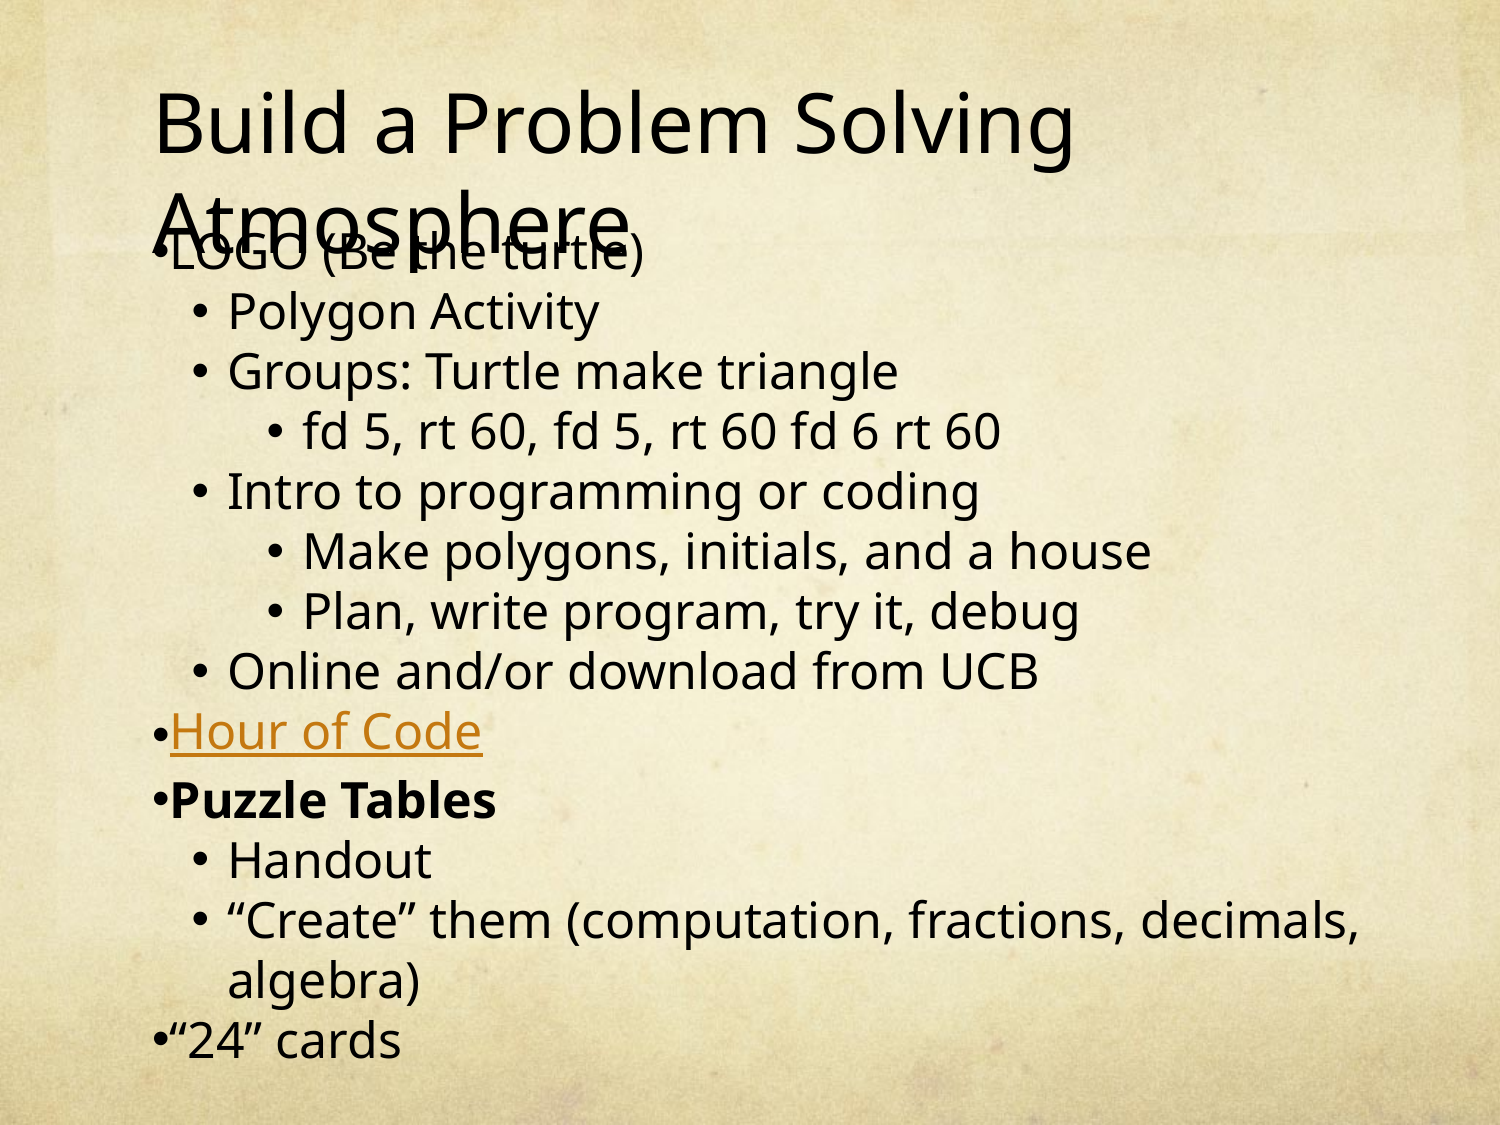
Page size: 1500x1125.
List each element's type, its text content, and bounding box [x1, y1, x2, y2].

text_box Build a Problem Solving Atmosphere [137, 62, 1500, 378]
text_box LOGO (Be the turtle) Polygon Activity Groups: Turtle make triangle fd 5, rt 60, fd 5, rt 60 fd 6 rt 60 Intro to programming or coding Make polygons, initials, and a house Plan, write program, try it, debug Online and/or download from UCB Hour of Code Puzzle Tables Handout “Create” them (computation, fractions, decimals, algebra) “24” cards [137, 378, 1425, 1076]
picture [0, 0, 1500, 1125]
